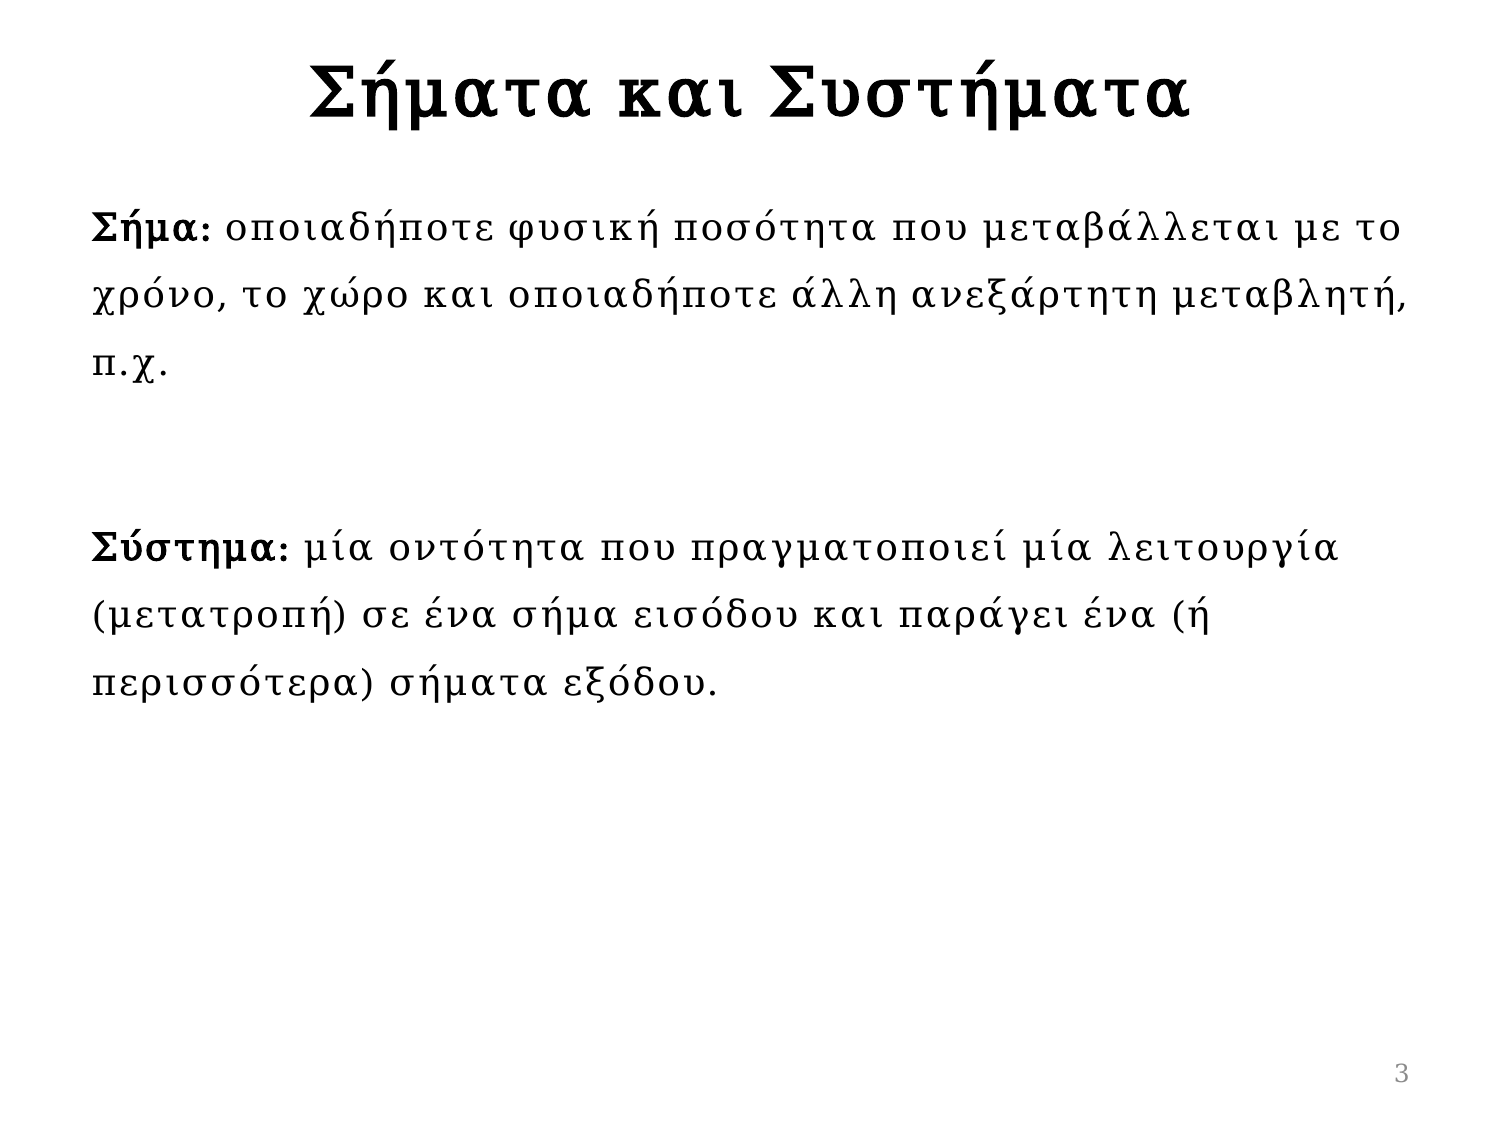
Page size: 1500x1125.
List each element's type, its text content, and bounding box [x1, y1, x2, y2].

slide_number 3 [1222, 1042, 1425, 1103]
title Σήματα και Συστήματα [75, 19, 1425, 159]
